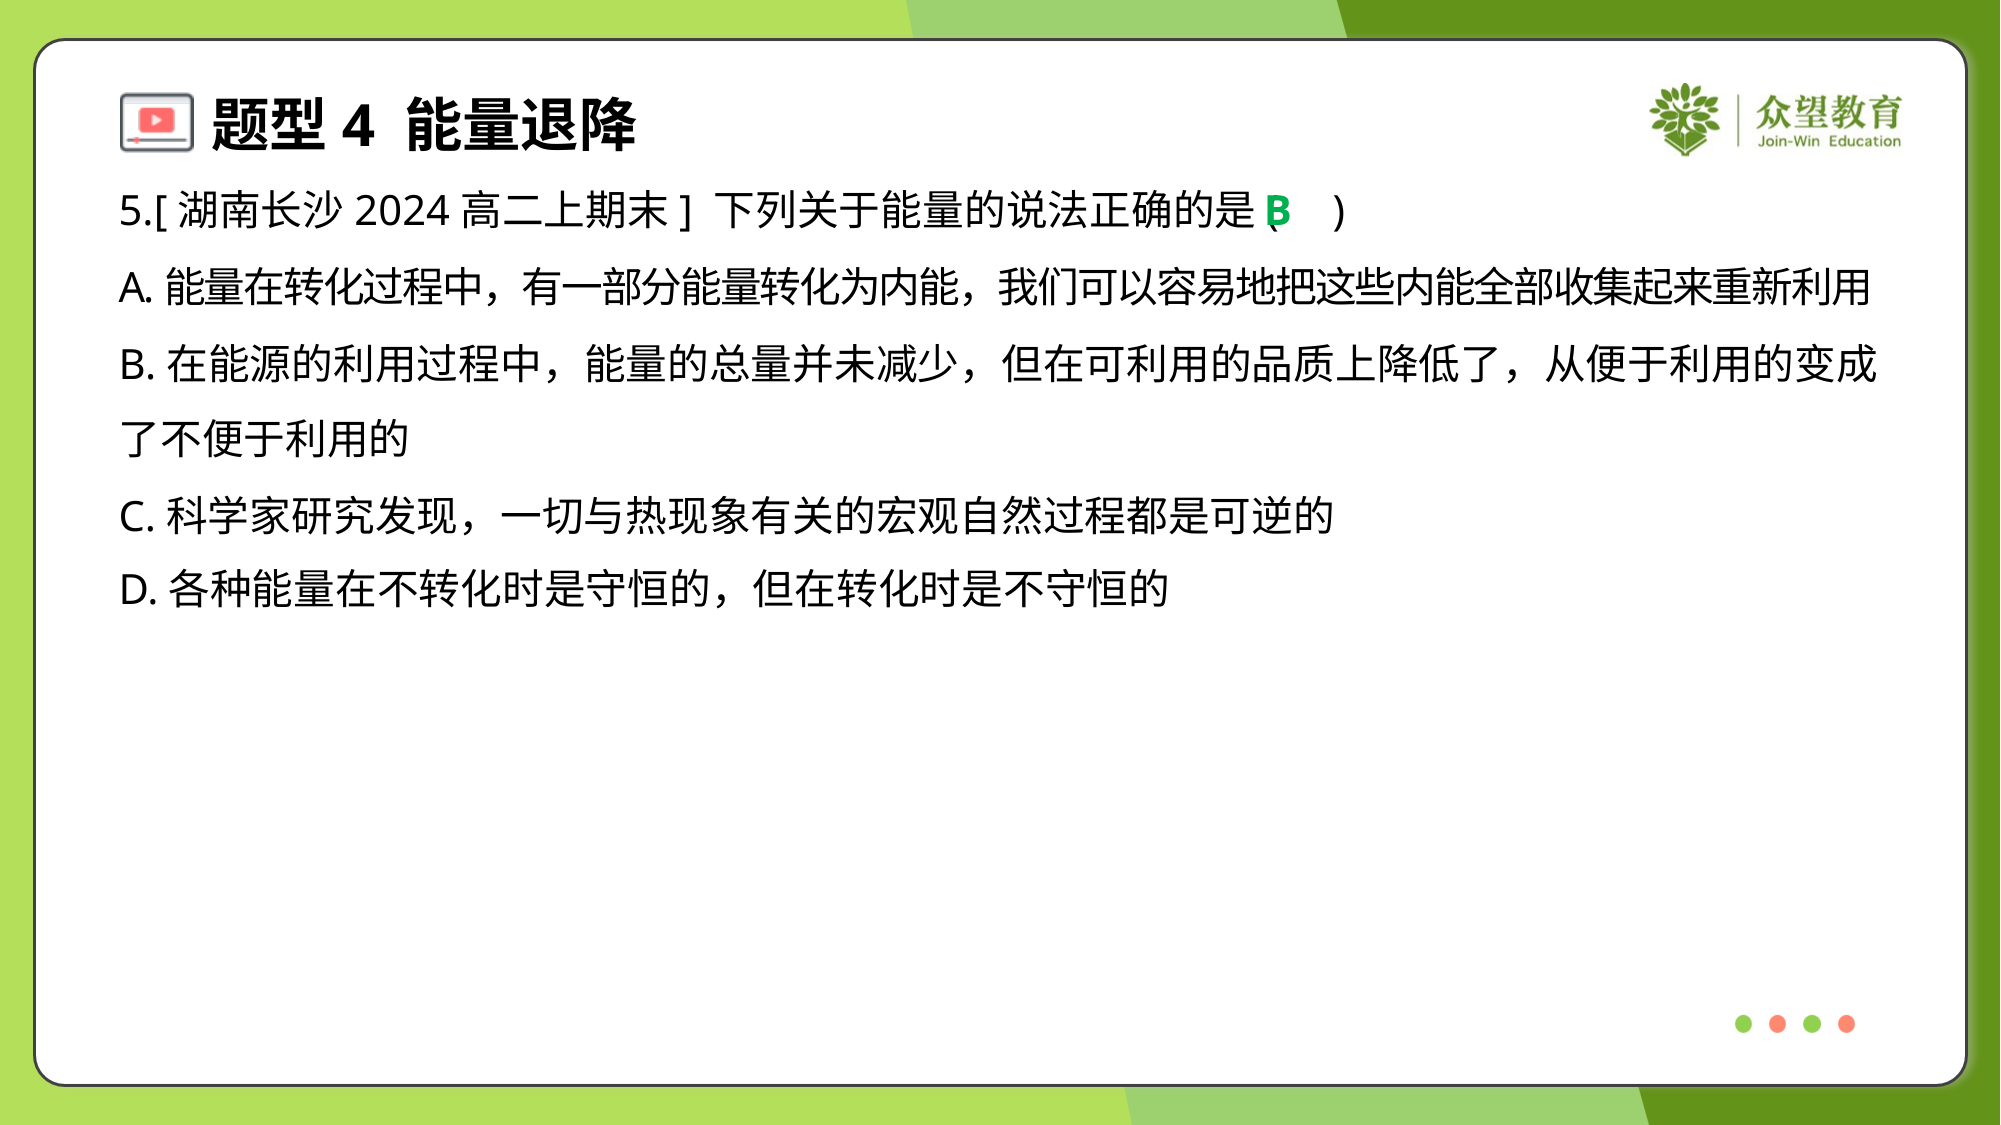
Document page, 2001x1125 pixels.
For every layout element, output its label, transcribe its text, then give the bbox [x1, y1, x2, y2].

text_box A.能量在转化过程中，有一部分能量转化为内能，我们可以容易地把这些内能全部收集起来重新利用 B.在能源的利用过程中，能量的总量并未减少，但在可利用的品质上降低了，从便于利用的变成 了不便于利用的 C.科学家研究发现，一切与热现象有关的宏观自然过程都是可逆的 D.各种能量在不转化时是守恒的，但在转化时是不守恒的 [118, 235, 1883, 606]
text_box 5.[湖南长沙2024高二上期末] 下列关于能量的说法正确的是( ) [1307, 158, 1883, 226]
text_box B [1248, 158, 1307, 226]
text_box 5.[湖南长沙2024高二上期末] 下列关于能量的说法正确的是( ) [118, 158, 1248, 226]
picture [0, 0, 2000, 1125]
